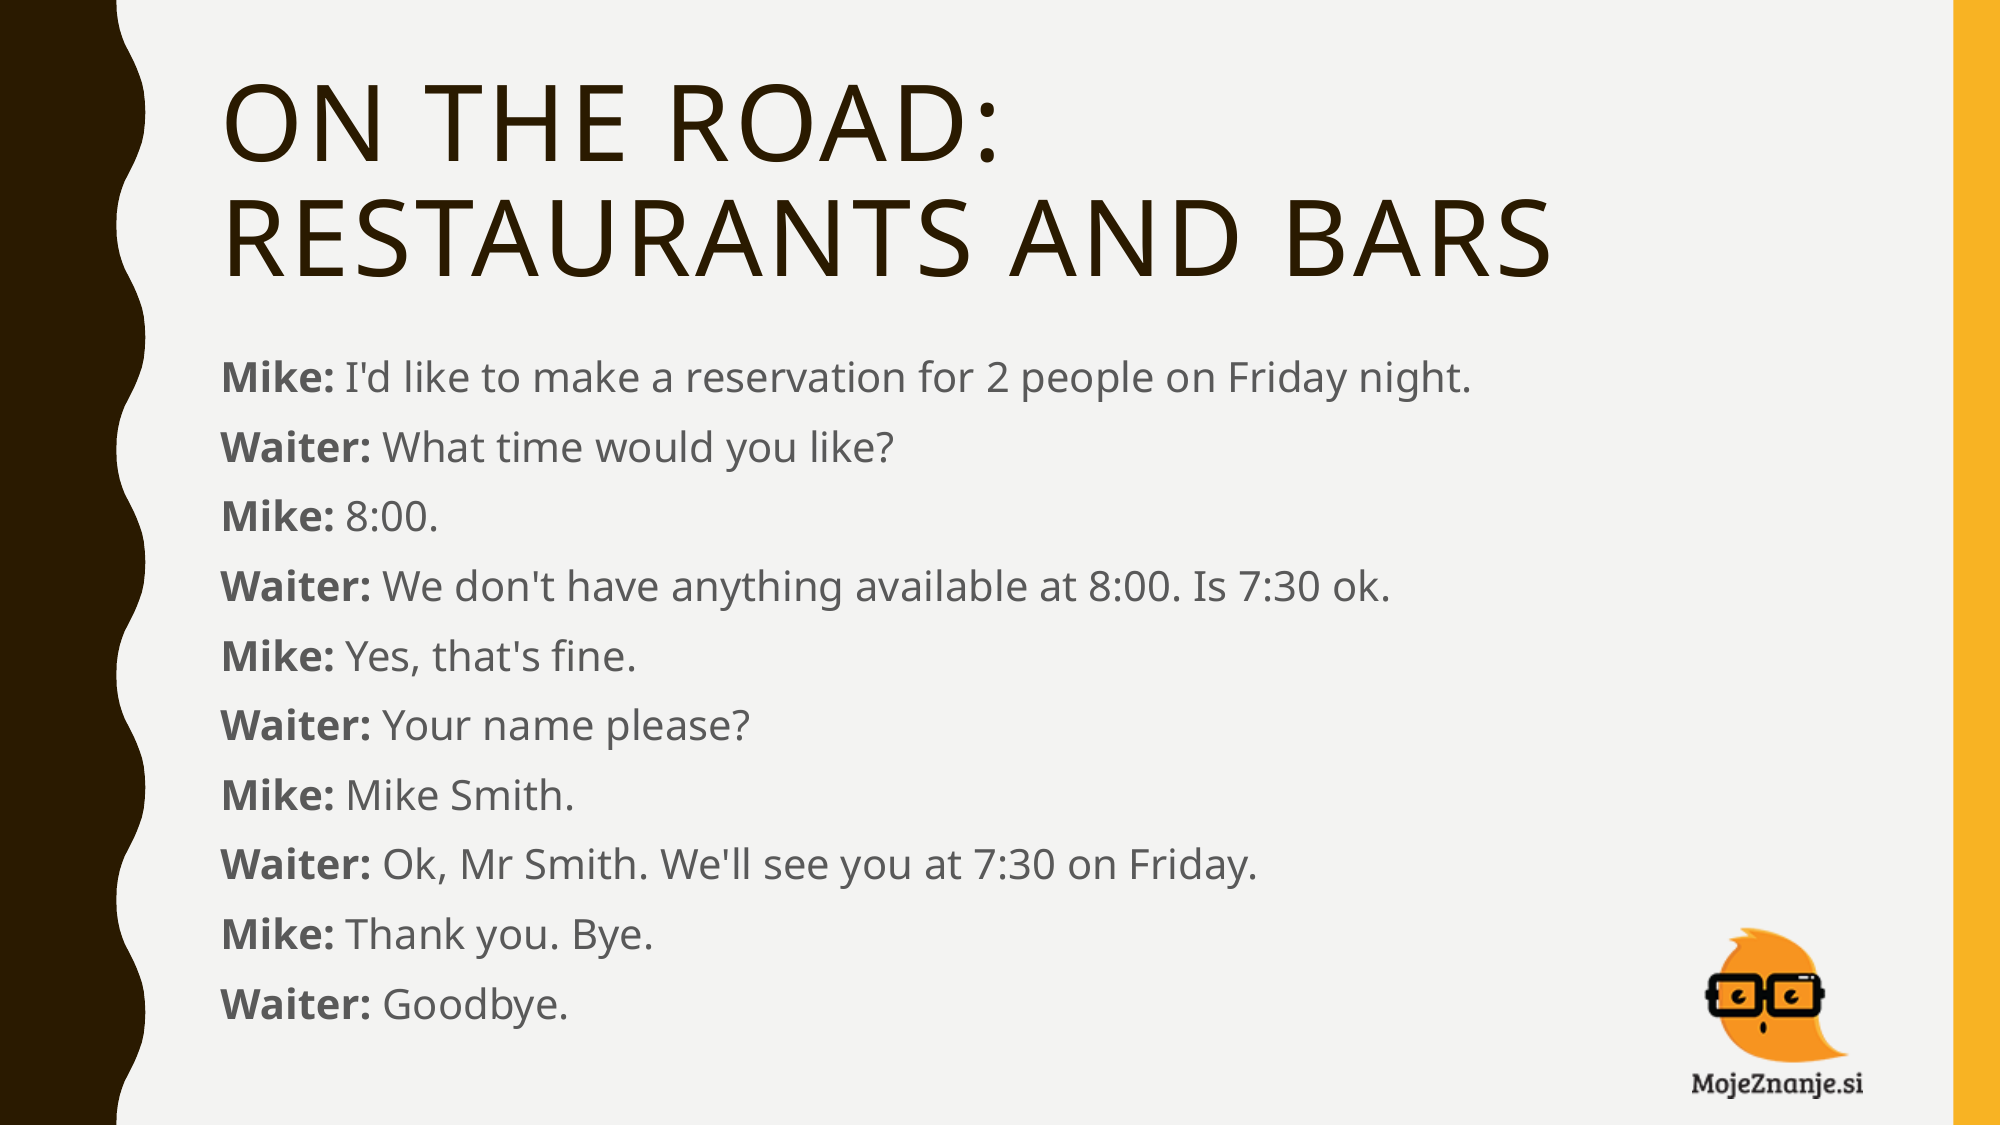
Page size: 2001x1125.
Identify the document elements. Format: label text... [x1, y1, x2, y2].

title ON THE ROAD: RESTAURANTS AND BARS [205, 62, 1875, 308]
picture [1692, 1069, 1863, 1099]
list Mike: I'd like to make a reservation for 2 people on Friday night. Waiter: What time would you like? Mike: 8:00. Waiter: We don't have anything available at 8:00. Is 7:30 ok. Mike: Yes, that's fine. Waiter: Your name please? Mike: Mike Smith. Waiter: Ok, Mr Smith. We'll see you at 7:30 on Friday. Mike: Thank you. Bye. Waiter: Goodbye. [205, 338, 1875, 1069]
